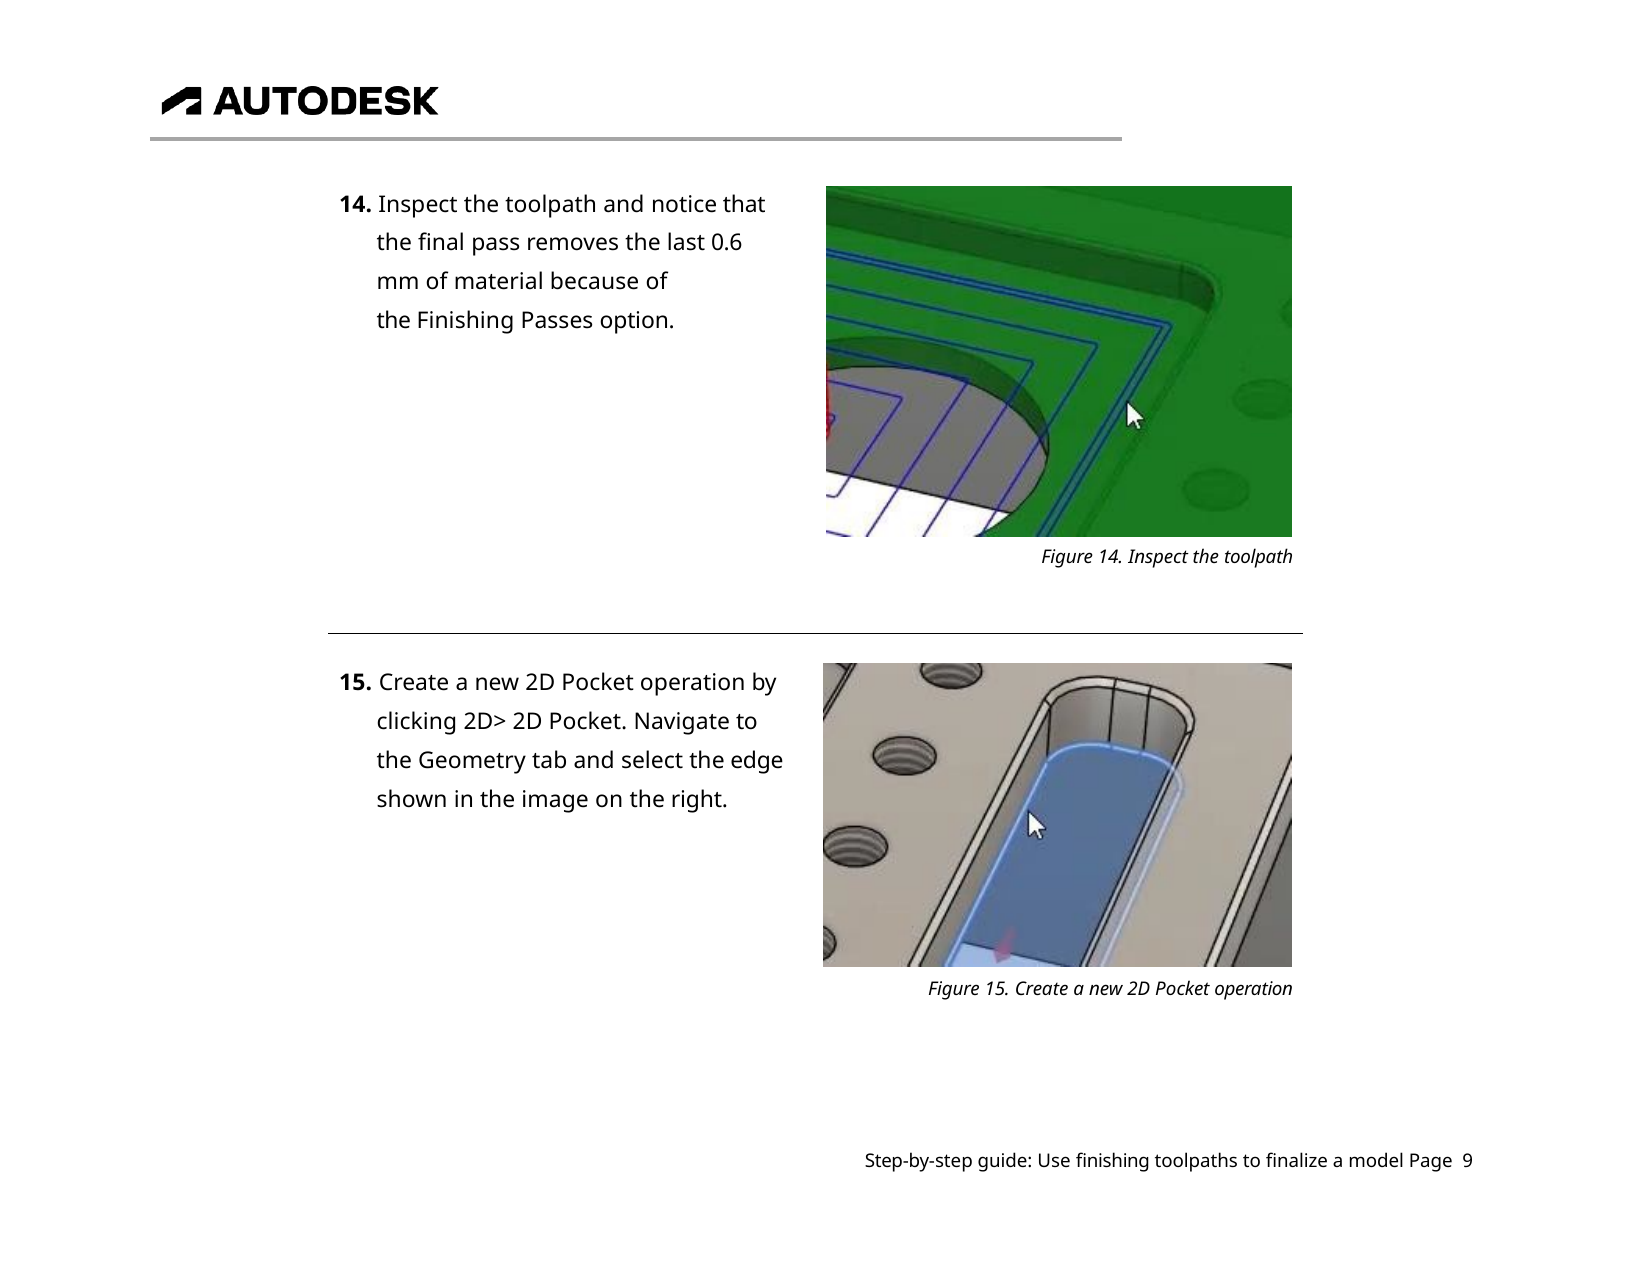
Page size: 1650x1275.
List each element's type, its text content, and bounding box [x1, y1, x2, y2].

table_header Figure 14. Inspect the toolpath [803, 187, 1303, 633]
table_header 14. Inspect the toolpath and notice that the final pass removes the last 0.6 mm of material because of the Finishing Passes option. [328, 187, 803, 633]
picture [161, 86, 439, 115]
picture [825, 186, 1292, 537]
slide_number Step-by-step guide: Use finishing toolpaths to finalize a model Page 20 [862, 1145, 1509, 1275]
table_cell 15. Create a new 2D Pocket operation by clicking 2D> 2D Pocket. Navigate to the Geometry tab and select the edge shown in the image on the right. [328, 634, 803, 1013]
picture [822, 663, 1292, 968]
table_cell Figure 15. Create a new 2D Pocket operation [803, 634, 1303, 1013]
